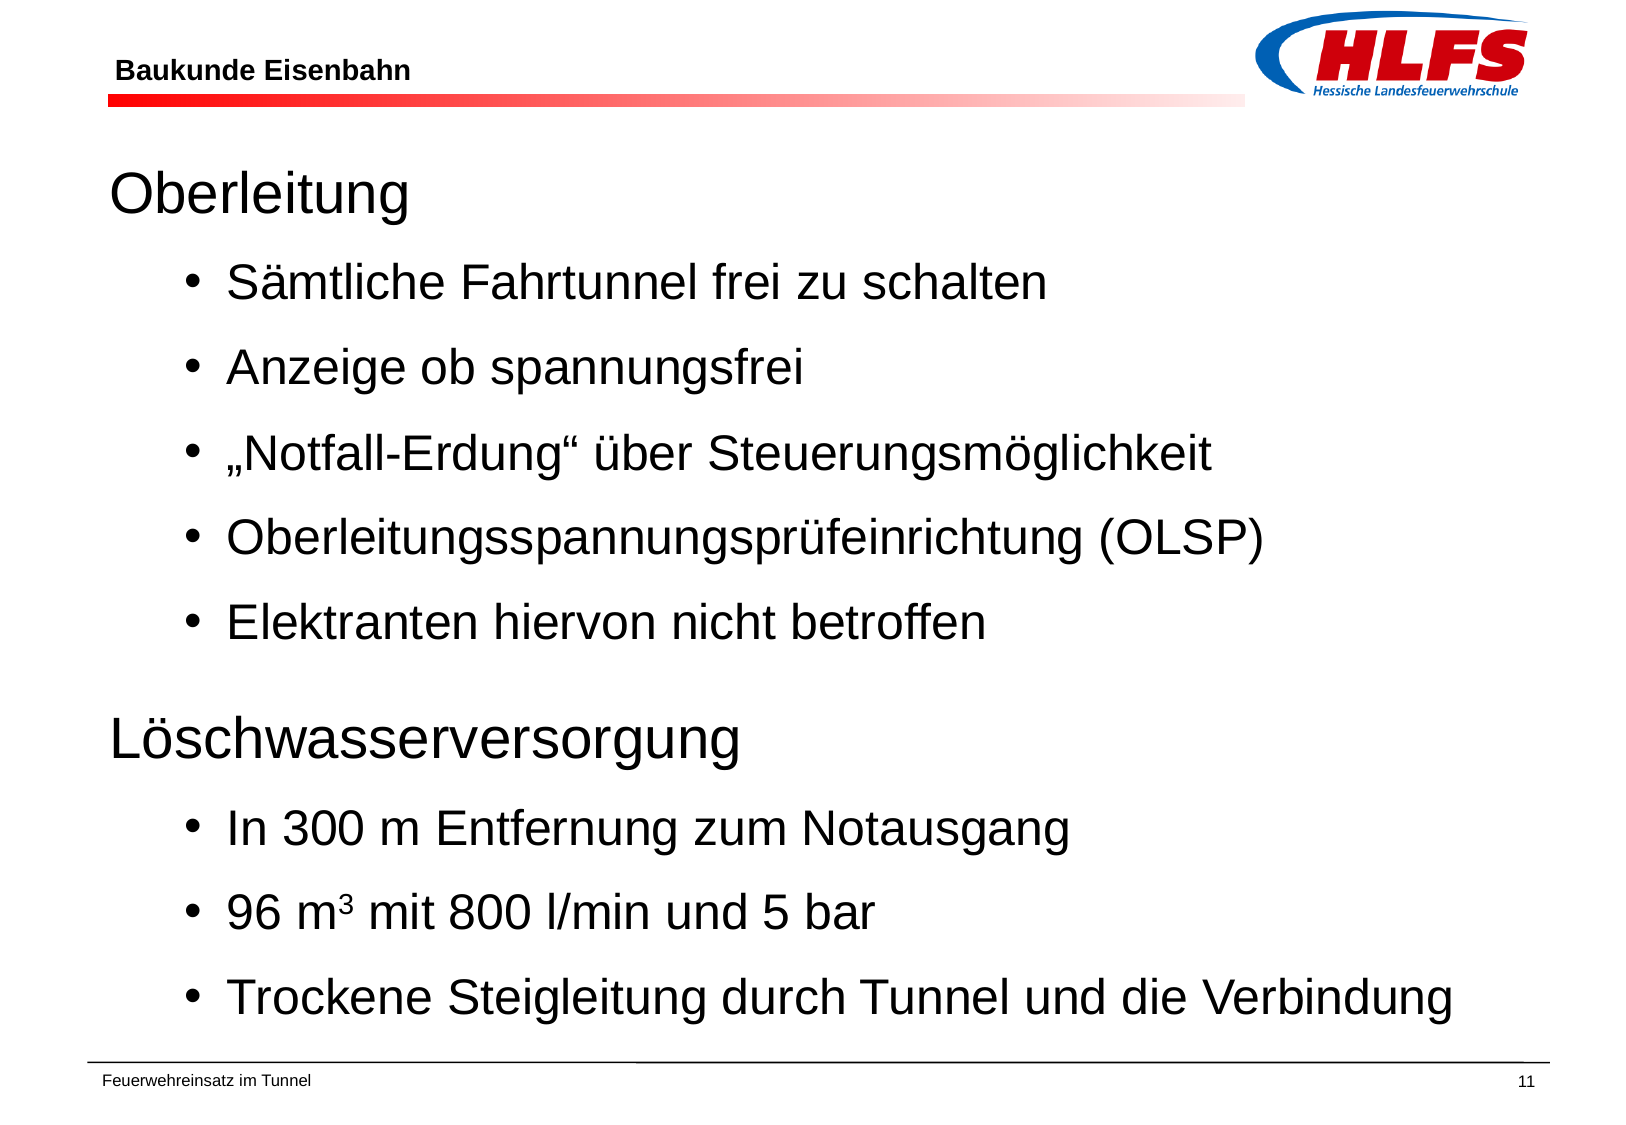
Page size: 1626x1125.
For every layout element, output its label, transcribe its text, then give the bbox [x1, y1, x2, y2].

picture [1245, 0, 1538, 107]
slide_number 11 [1212, 1062, 1552, 1091]
title Baukunde Eisenbahn [99, 37, 888, 101]
text_box Oberleitung Sämtliche Fahrtunnel frei zu schalten Anzeige ob spannungsfrei „Notfall-Erdung“ über Steuerungsmöglichkeit Oberleitungsspannungsprüfeinrichtung (OLSP) Elektranten hiervon nicht betroffen Löschwasserversorgung In 300 m Entfernung zum Notausgang 96 m3 mit 800 l/min und 5 bar Trockene Steigleitung durch Tunnel und die Verbindung [94, 147, 1542, 1033]
footer Feuerwehreinsatz im Tunnel [87, 1062, 570, 1100]
